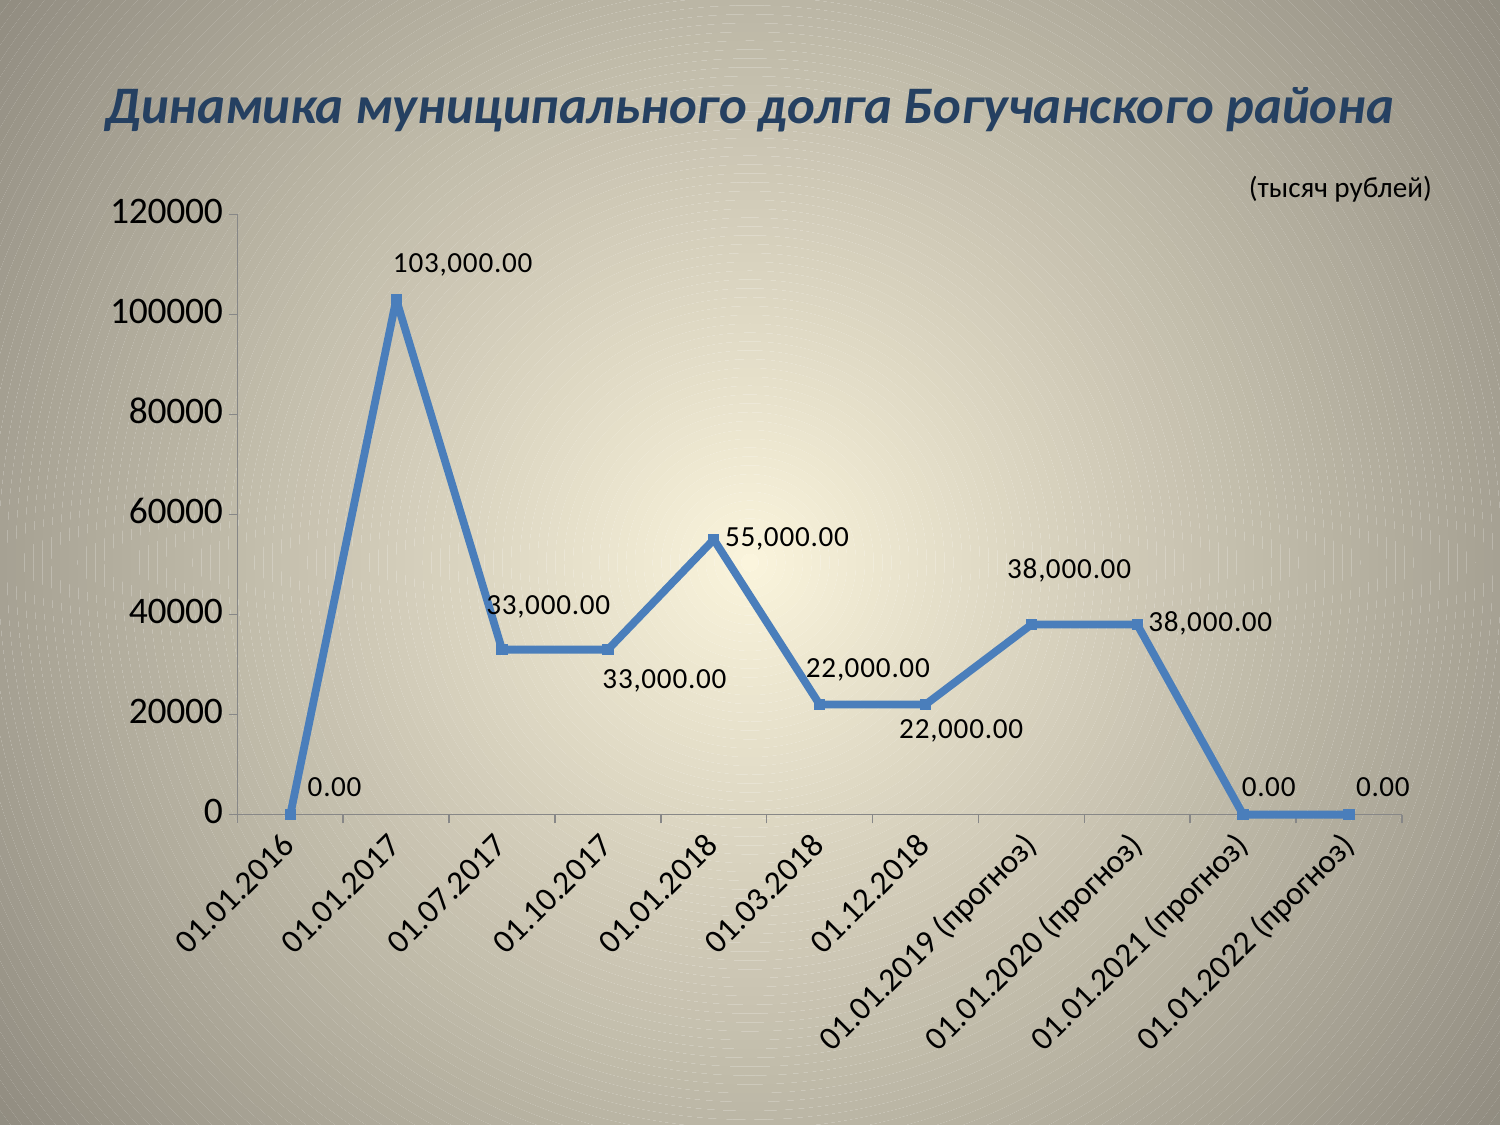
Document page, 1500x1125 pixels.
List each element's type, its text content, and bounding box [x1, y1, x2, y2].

title Динамика муниципального долга Богучанского района [75, 45, 1425, 161]
chart [74, 184, 1426, 1125]
text_box (тысяч рублей) [1234, 160, 1471, 211]
